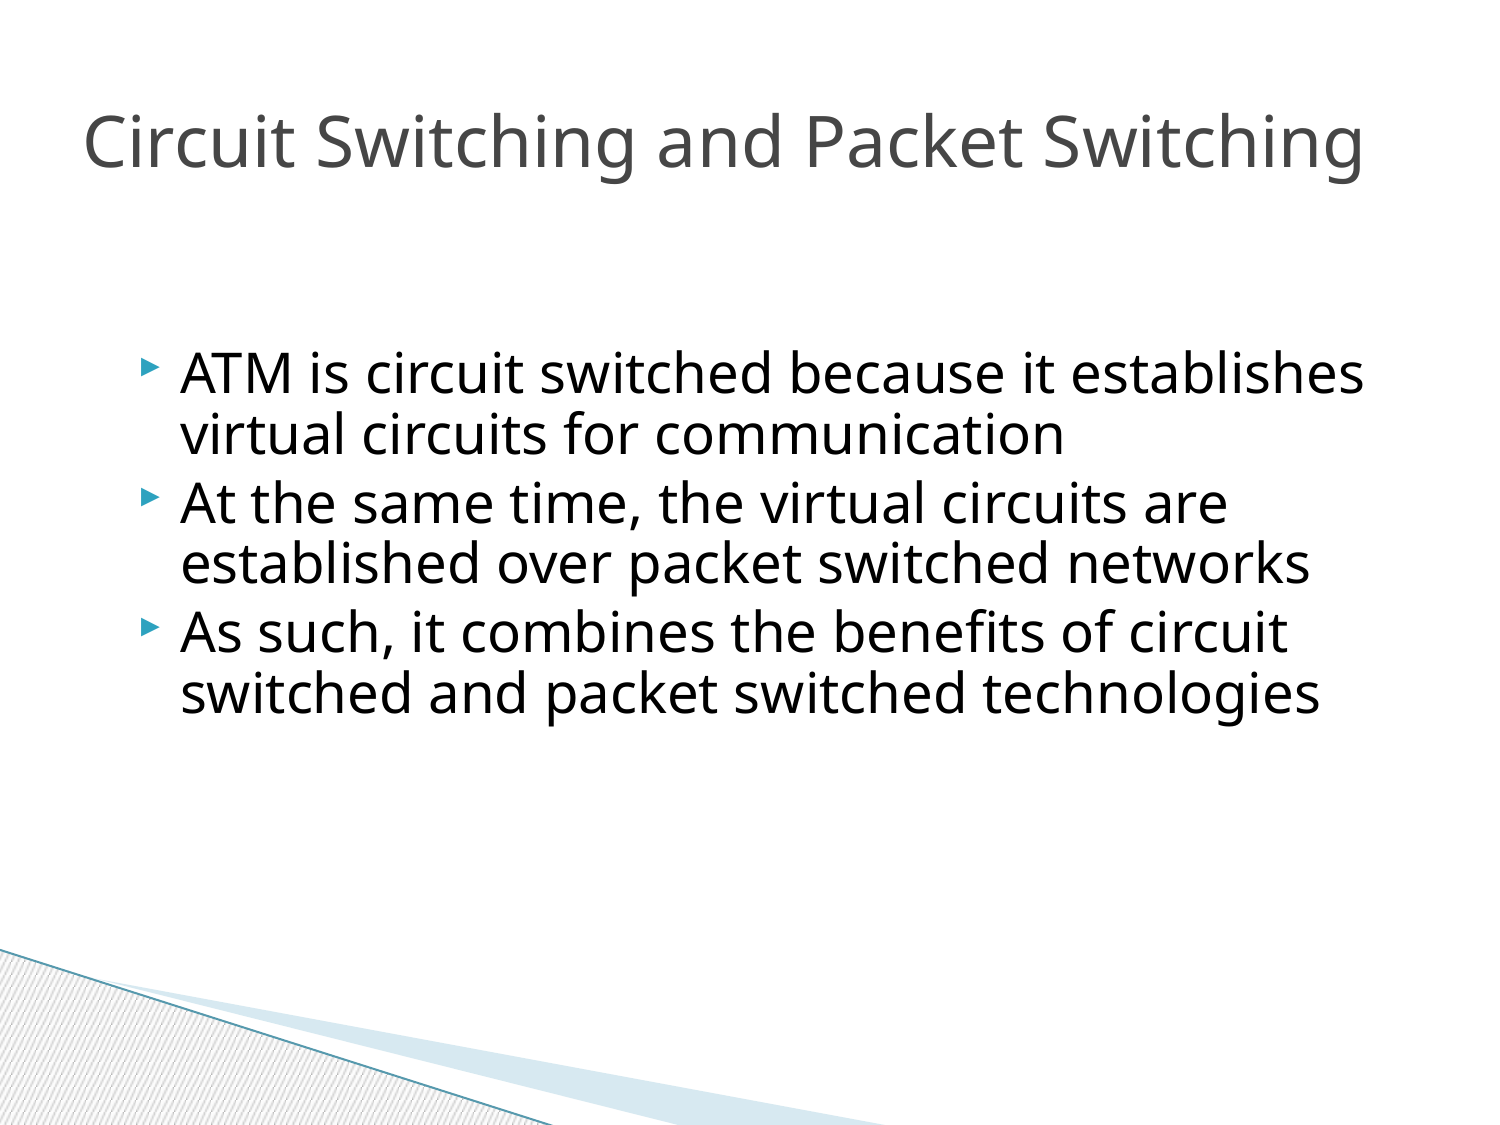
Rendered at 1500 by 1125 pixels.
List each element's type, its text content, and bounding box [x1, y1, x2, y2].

picture [0, 952, 543, 1125]
list ATM is circuit switched because it establishes virtual circuits for communication At the same time, the virtual circuits are established over packet switched networks As such, it combines the benefits of circuit switched and packet switched technologies [111, 336, 1388, 1076]
title Circuit Switching and Packet Switching [74, 44, 1426, 234]
